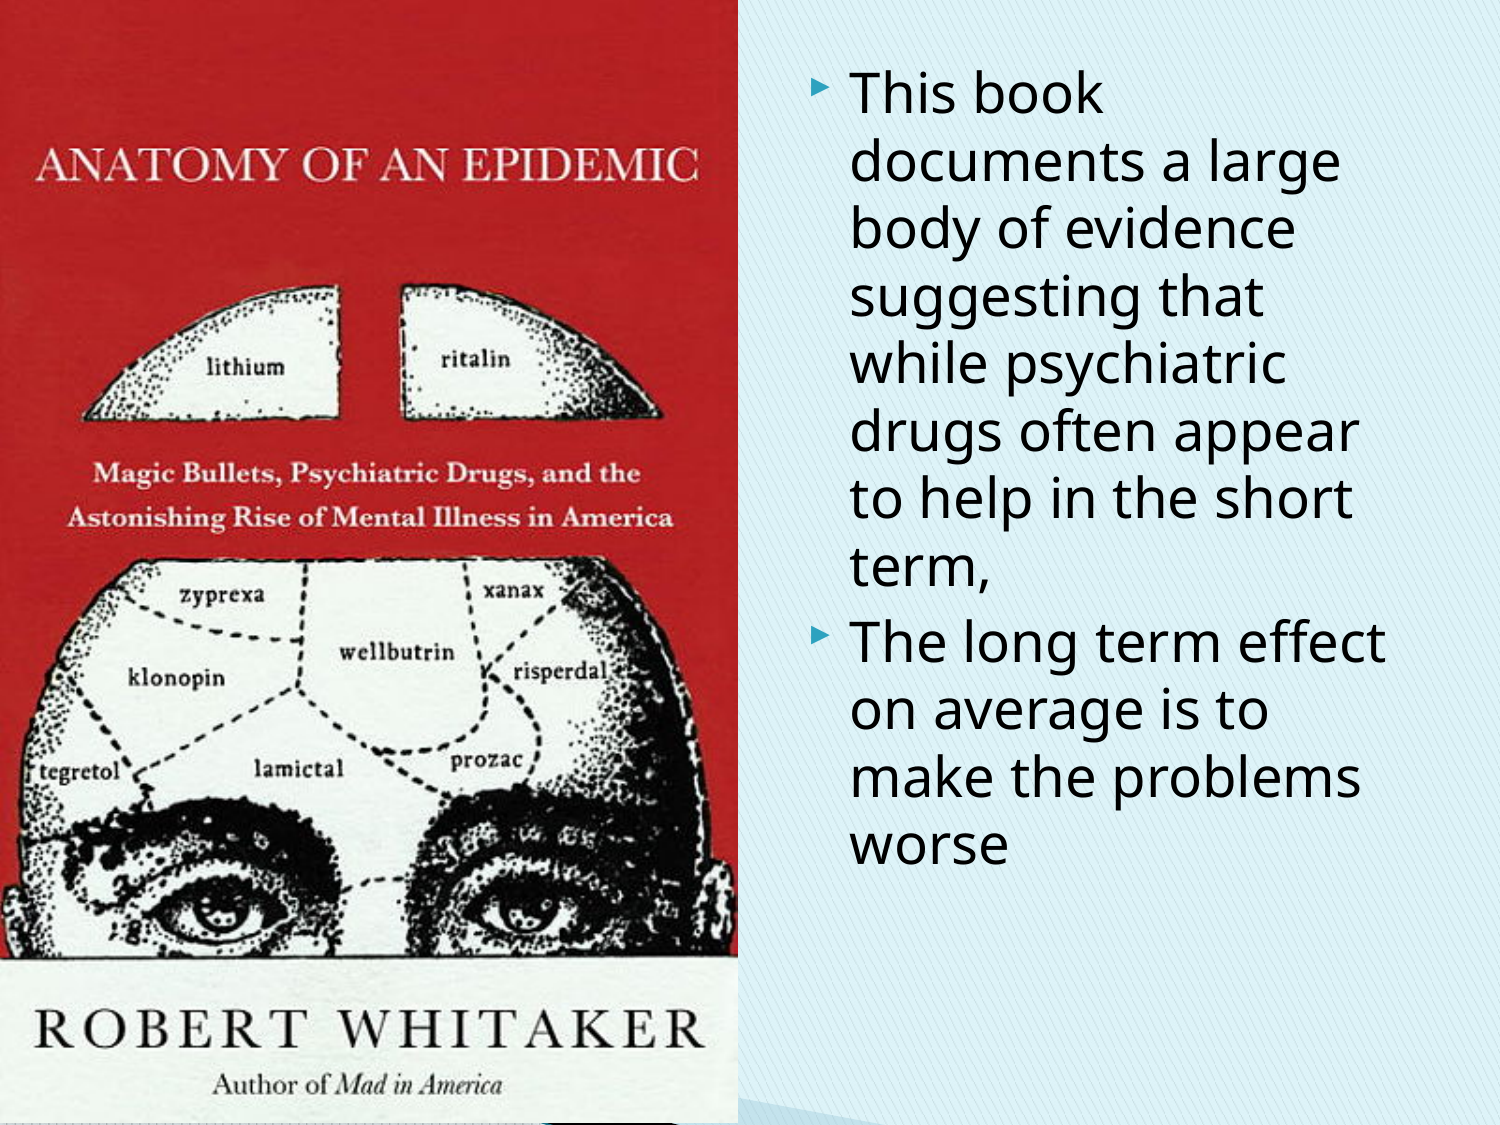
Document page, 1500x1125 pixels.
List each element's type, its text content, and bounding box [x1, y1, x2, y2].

picture [0, 0, 738, 1124]
list This book documents a large body of evidence suggesting that while psychiatric drugs often appear to help in the short term, The long term effect on average is to make the problems worse [774, 50, 1425, 1088]
